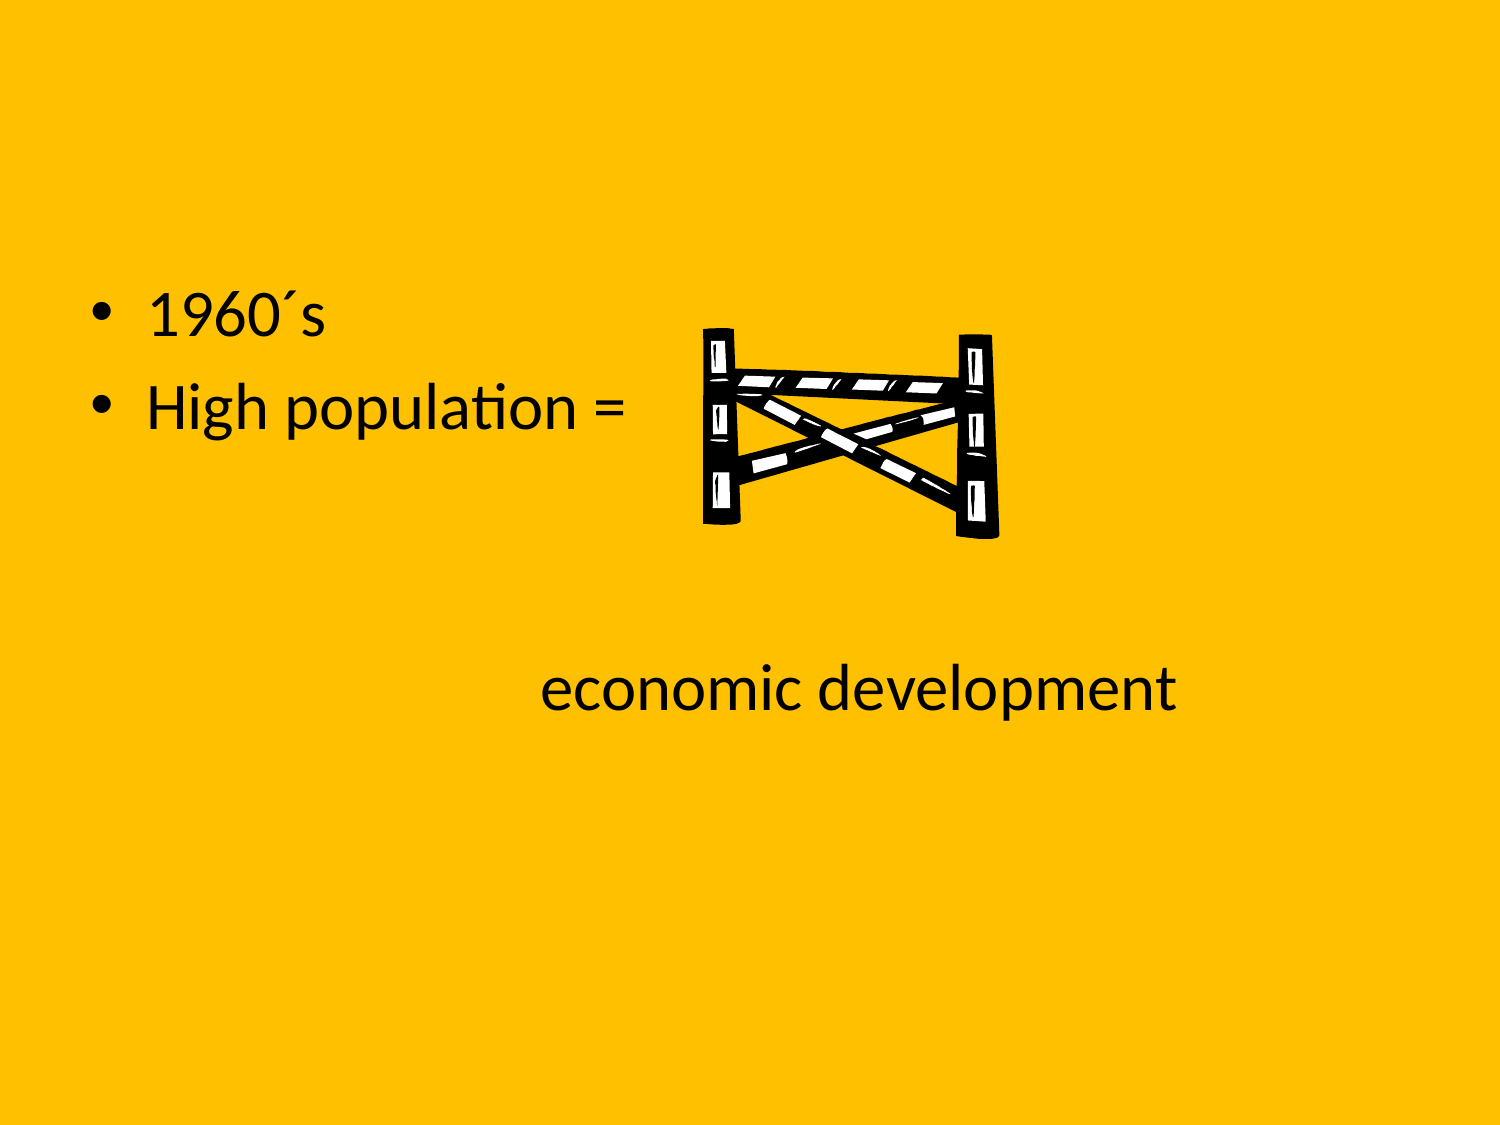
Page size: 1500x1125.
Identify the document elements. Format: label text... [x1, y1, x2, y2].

list 1960´s High population = economic development [75, 262, 1425, 1005]
picture [702, 327, 1000, 539]
